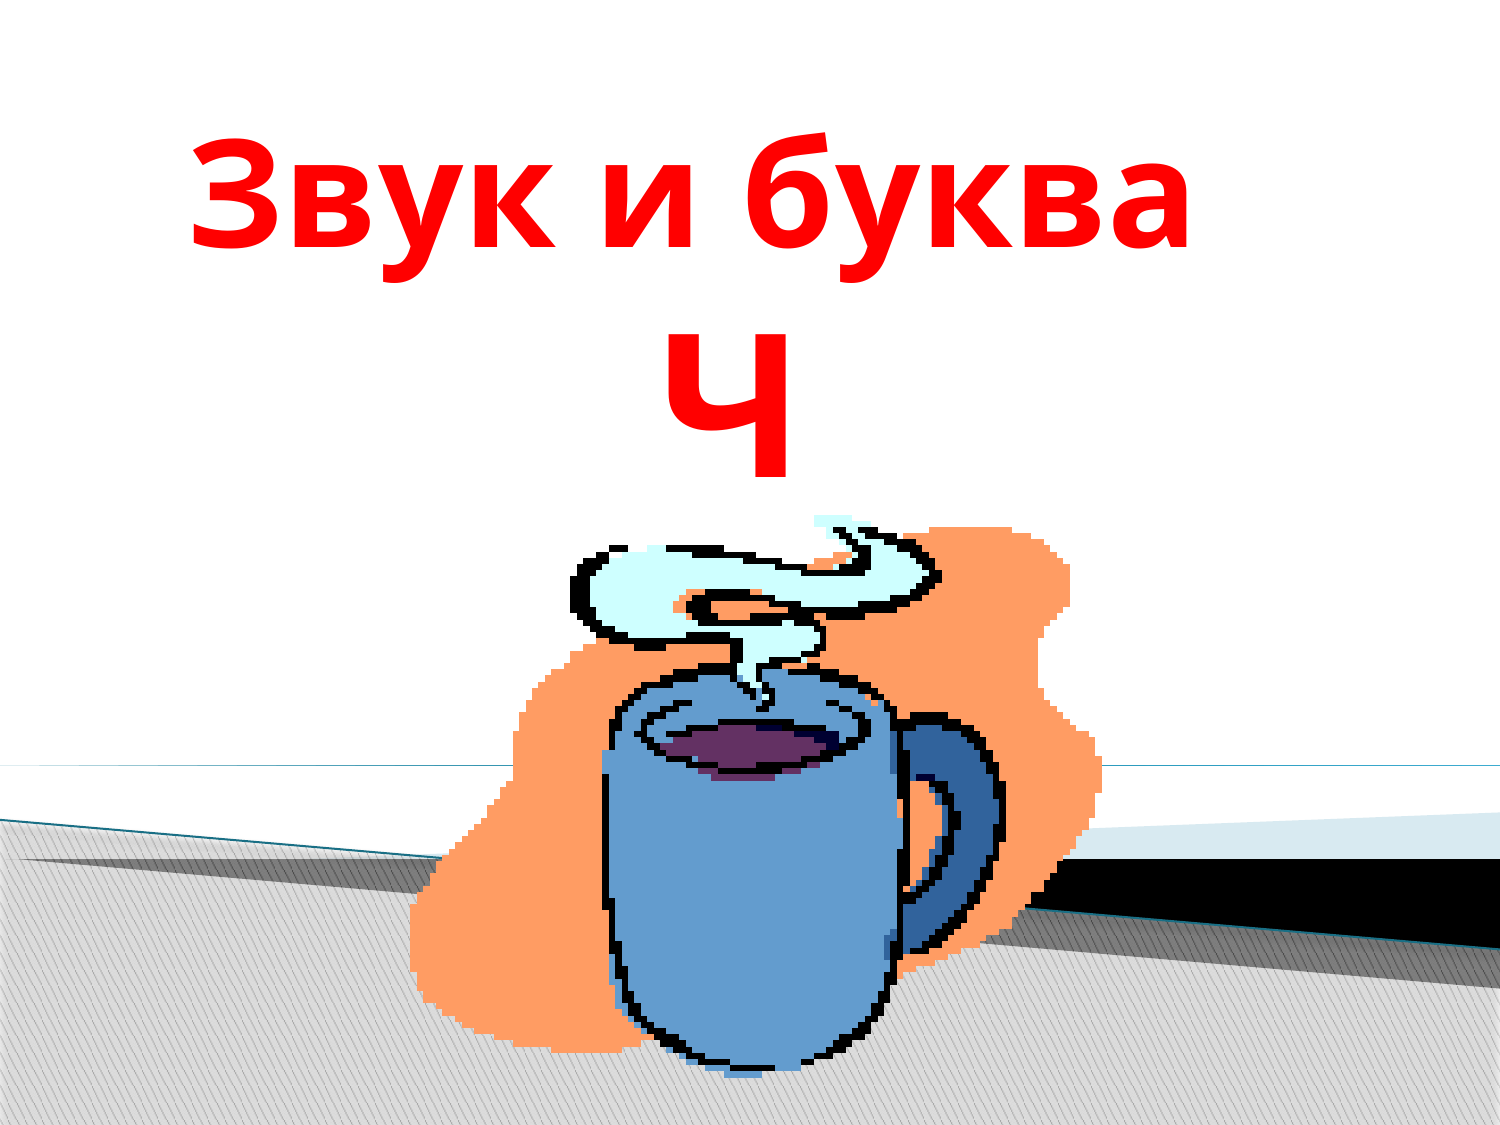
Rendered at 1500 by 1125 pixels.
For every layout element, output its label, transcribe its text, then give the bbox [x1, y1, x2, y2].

title Звук и буква Ч [87, 35, 1376, 525]
picture [5, 515, 1500, 1079]
